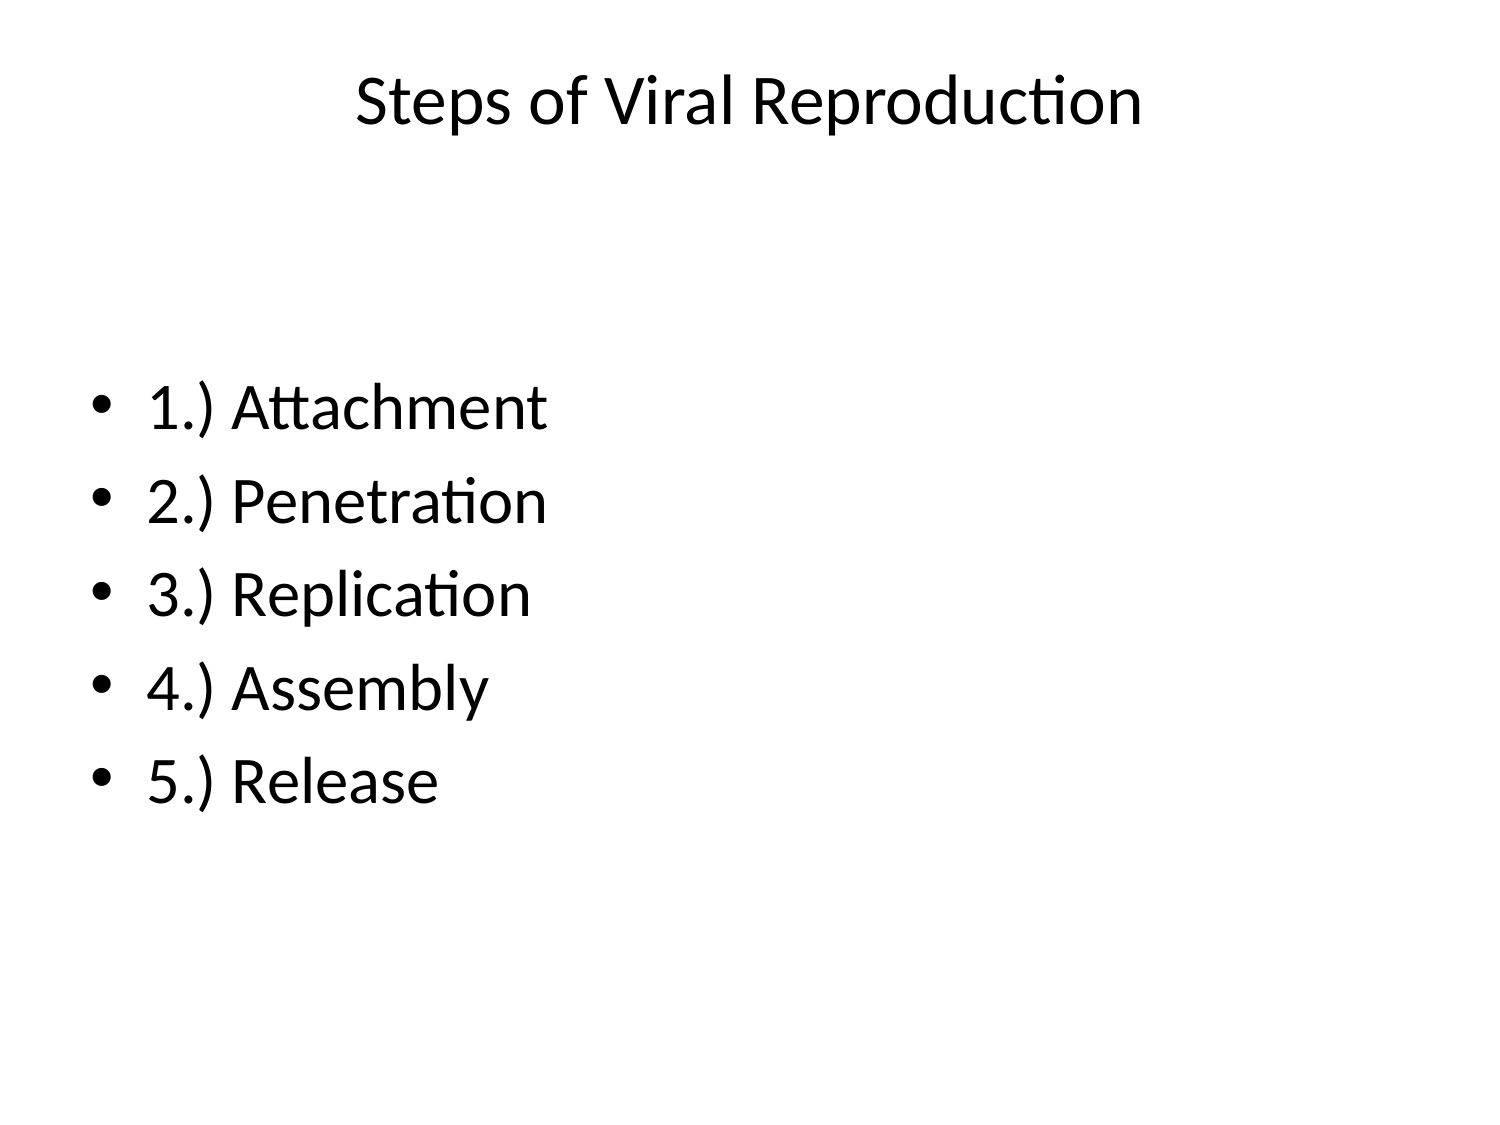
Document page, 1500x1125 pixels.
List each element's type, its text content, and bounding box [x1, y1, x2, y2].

title Steps of Viral Reproduction [75, 45, 1425, 233]
list 1.) Attachment 2.) Penetration 3.) Replication 4.) Assembly 5.) Release [75, 262, 1425, 1005]
